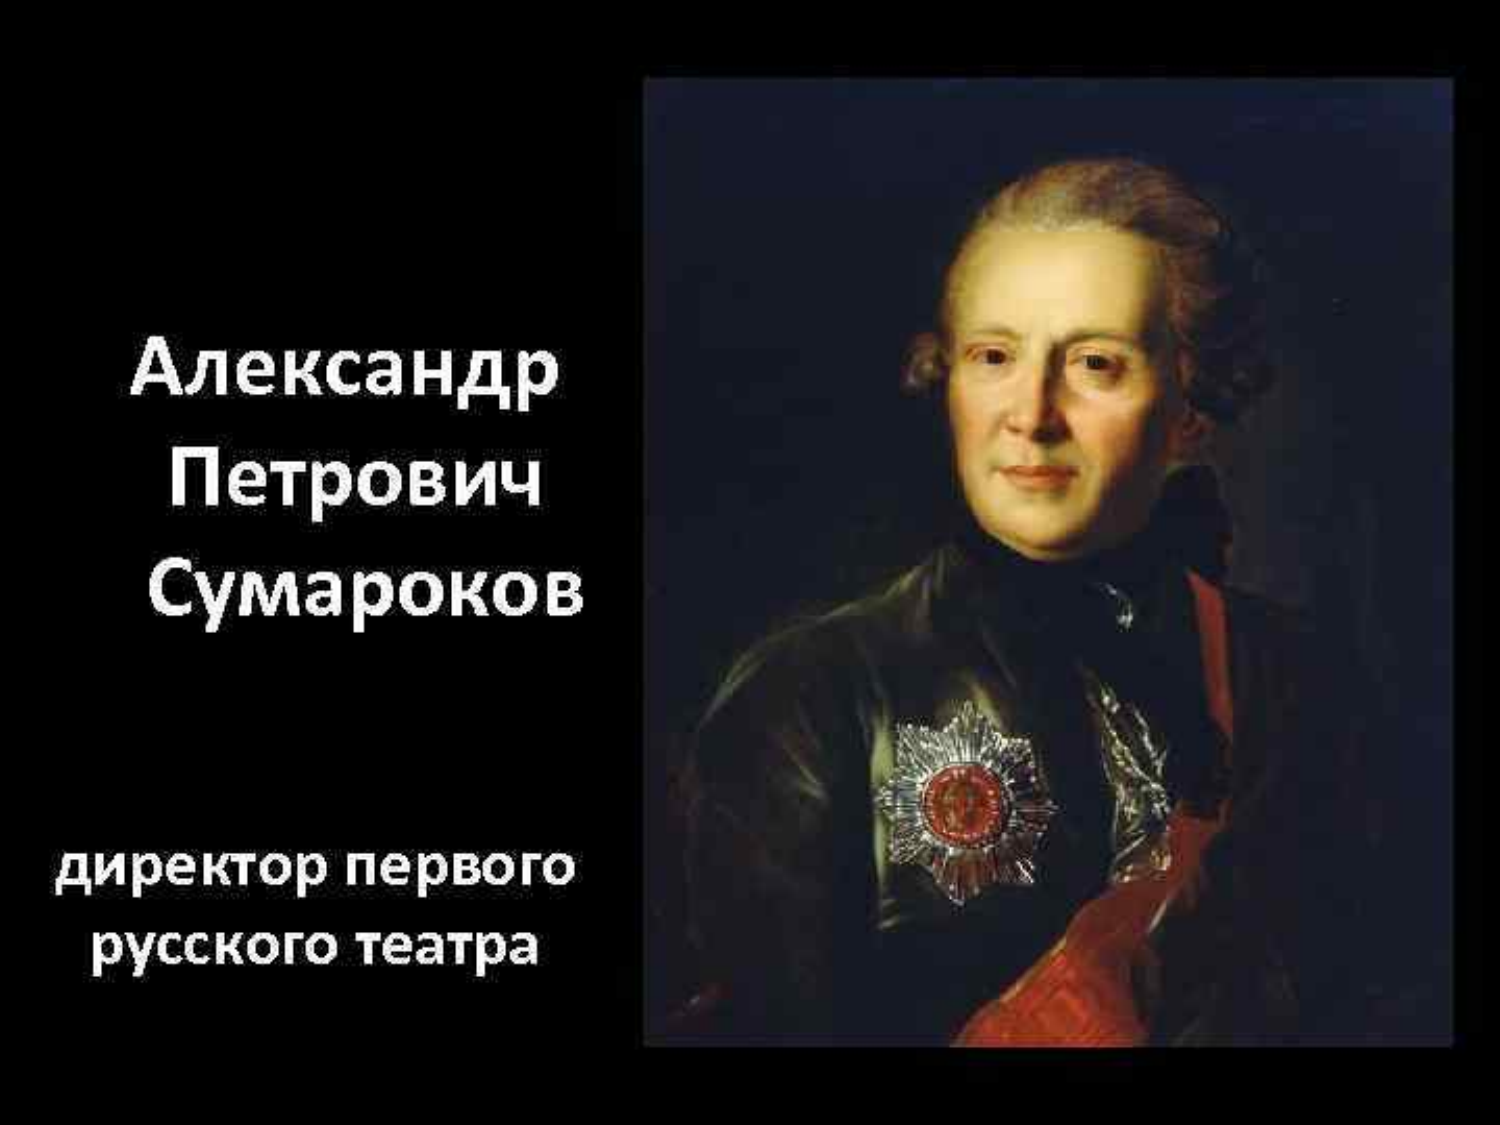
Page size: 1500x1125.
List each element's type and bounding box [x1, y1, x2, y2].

list [0, 0, 1500, 1125]
